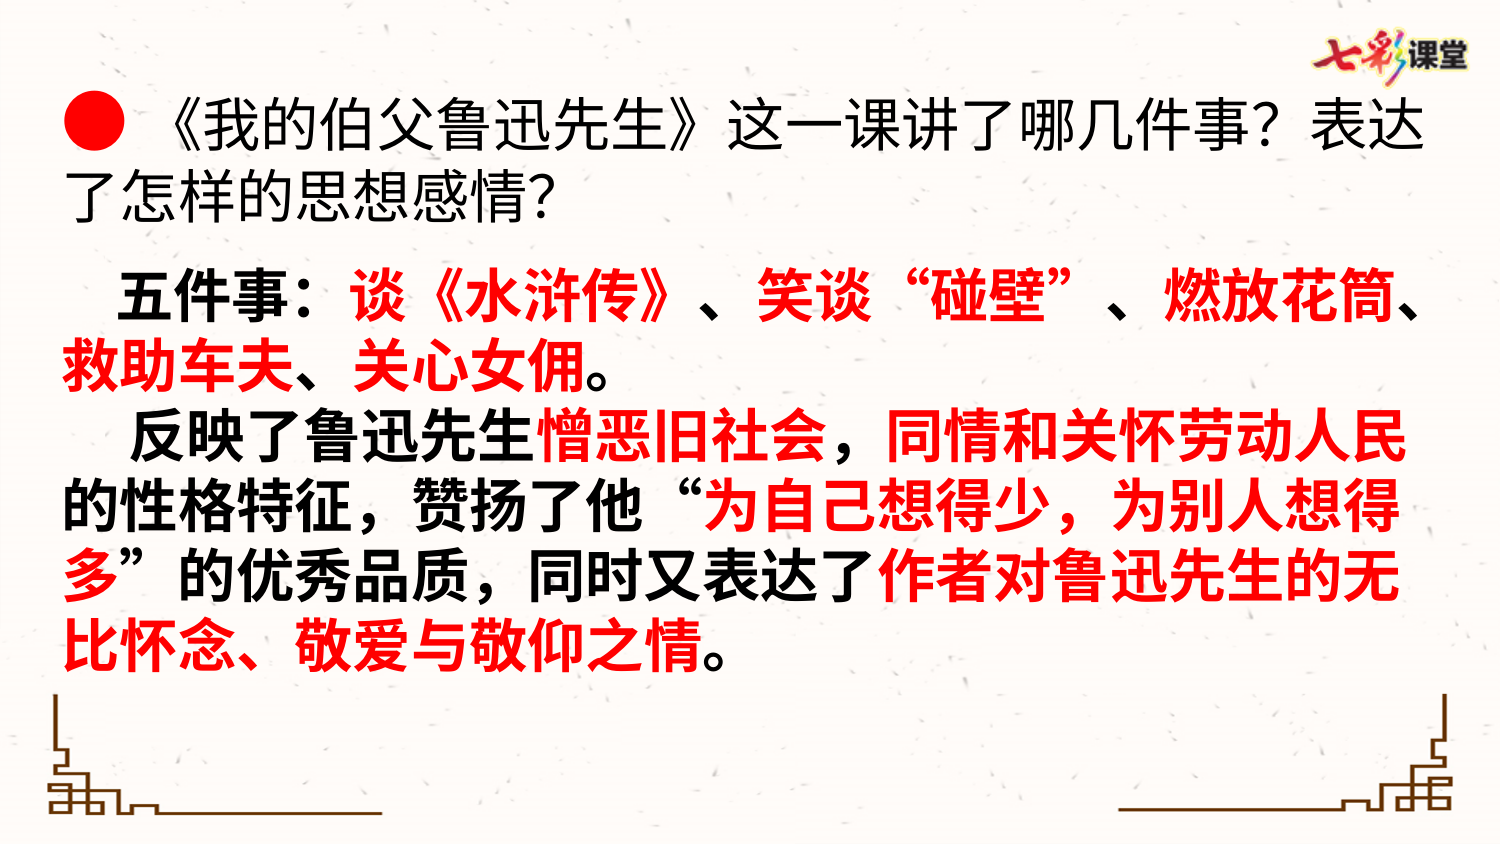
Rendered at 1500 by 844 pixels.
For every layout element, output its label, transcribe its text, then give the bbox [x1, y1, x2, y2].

picture [0, 0, 1500, 844]
text_box 五件事：谈《水浒传》、笑谈“碰壁”、燃放花筒、救助车夫、关心女佣。 反映了鲁迅先生憎恶旧社会，同情和关怀劳动人民的性格特征，赞扬了他“为自己想得少，为别人想得多”的优秀品质，同时又表达了作者对鲁迅先生的无比怀念、敬爱与敬仰之情。 [46, 251, 1453, 687]
text_box ●《我的伯父鲁迅先生》这一课讲了哪几件事？表达了怎样的思想感情？ [46, 72, 1470, 238]
